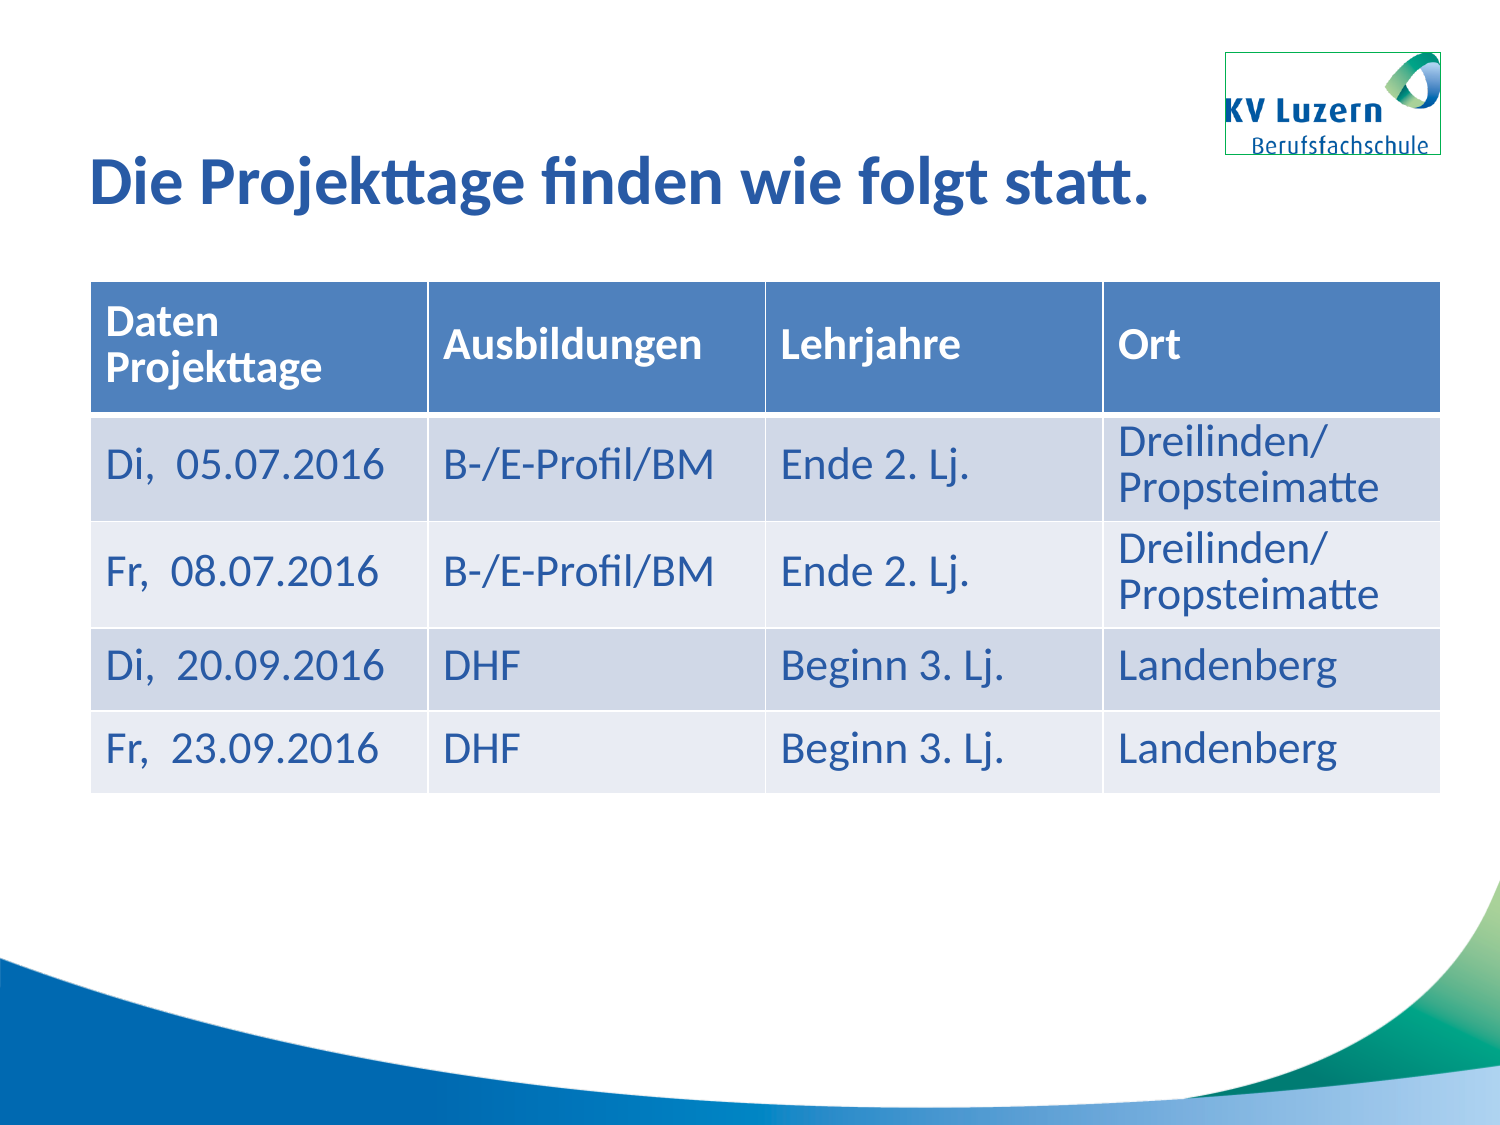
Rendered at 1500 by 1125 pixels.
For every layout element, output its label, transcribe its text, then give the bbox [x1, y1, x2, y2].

picture [1226, 53, 1440, 154]
table_cell DHF [429, 712, 765, 793]
table_cell Ende 2. Lj. [766, 418, 1102, 521]
table_cell Fr, 08.07.2016 [91, 522, 427, 627]
table_cell Landenberg [1104, 629, 1440, 710]
table_cell DHF [429, 629, 765, 710]
table_cell Fr, 23.09.2016 [91, 712, 427, 793]
table_cell Di, 05.07.2016 [91, 418, 427, 521]
table_cell Beginn 3. Lj. [766, 712, 1102, 793]
table_header Lehrjahre [766, 282, 1102, 412]
table_cell B-/E-Profil/BM [429, 522, 765, 627]
table_header Ausbildungen [429, 282, 765, 412]
table_cell Di, 20.09.2016 [91, 629, 427, 710]
title Die Projekttage finden wie folgt statt. [75, 128, 1425, 236]
table_cell Dreilinden/ Propsteimatte [1104, 522, 1440, 627]
table_cell Beginn 3. Lj. [766, 629, 1102, 710]
table_cell Ende 2. Lj. [766, 522, 1102, 627]
table_cell Landenberg [1104, 712, 1440, 793]
table_cell B-/E-Profil/BM [429, 418, 765, 521]
table_cell Dreilinden/ Propsteimatte [1104, 418, 1440, 521]
picture [0, 823, 1500, 1125]
table_header Daten Projekttage [91, 282, 427, 412]
table_header Ort [1104, 282, 1440, 412]
